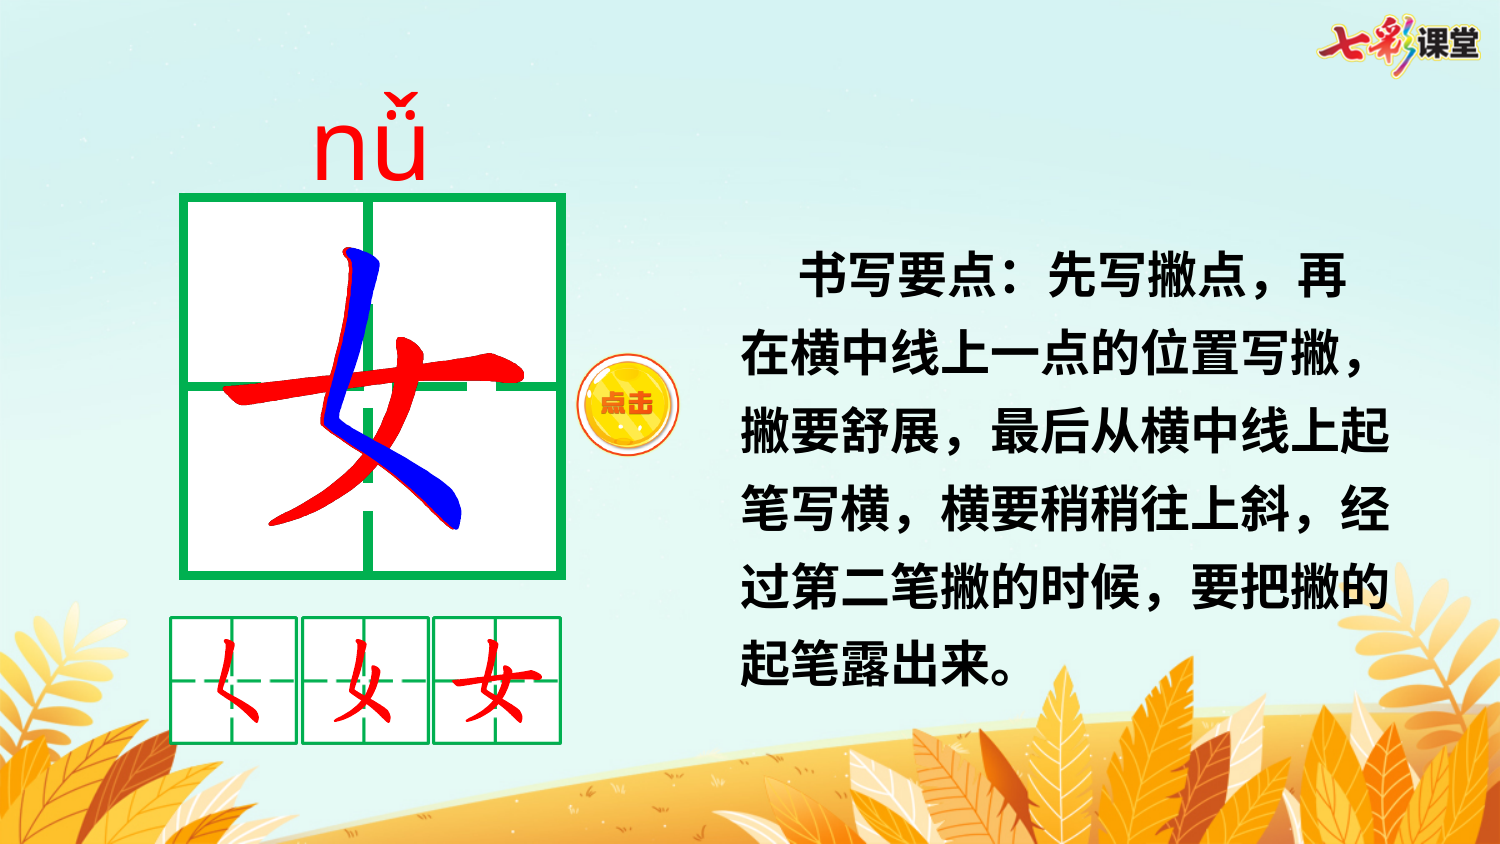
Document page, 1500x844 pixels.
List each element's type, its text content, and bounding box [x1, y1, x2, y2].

picture [0, 0, 1500, 844]
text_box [169, 616, 562, 746]
text_box 书写要点：先写撇点，再在横中线上一点的位置写撇，撇要舒展，最后从横中线上起笔写横，横要稍稍往上斜，经过第二笔撇的时候，要把撇的起笔露出来。 [725, 217, 1411, 701]
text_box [223, 248, 524, 529]
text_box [183, 197, 564, 580]
text_box nǚ [88, 72, 628, 208]
